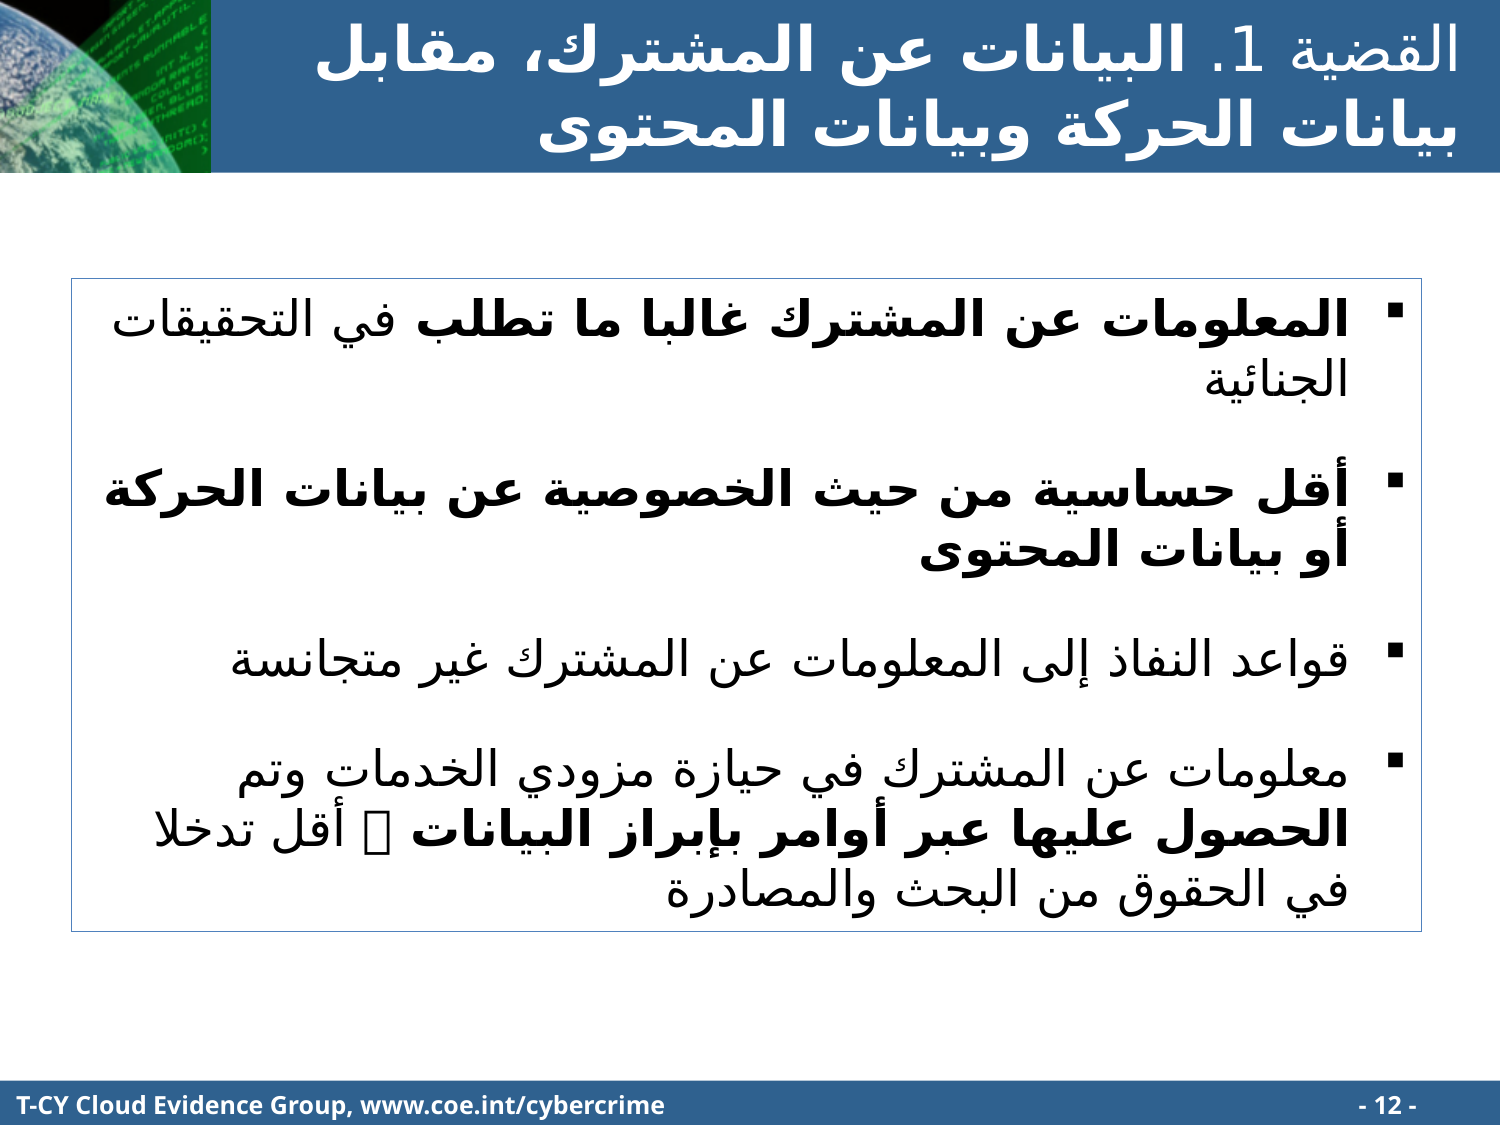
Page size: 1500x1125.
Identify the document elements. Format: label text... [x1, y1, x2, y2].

picture [0, 0, 212, 173]
text_box القضية 1. البيانات عن المشترك، مقابل بيانات الحركة وبيانات المحتوى [224, 1, 1477, 166]
text_box T-CY Cloud Evidence Group, www.coe.int/cybercrime - 12 - [1, 1082, 1500, 1125]
text_box [0, 1079, 1500, 1125]
text_box [214, 0, 1500, 175]
list المعلومات عن المشترك غالبا ما تطلب في التحقيقات الجنائية أقل حساسية من حيث الخصوصية عن بيانات الحركة أو بيانات المحتوى قواعد النفاذ إلى المعلومات عن المشترك غير متجانسة معلومات عن المشترك في حيازة مزودي الخدمات وتم الحصول عليها عبر أوامر بإبراز البيانات  أقل تدخلا في الحقوق من البحث والمصادرة [71, 278, 1422, 932]
